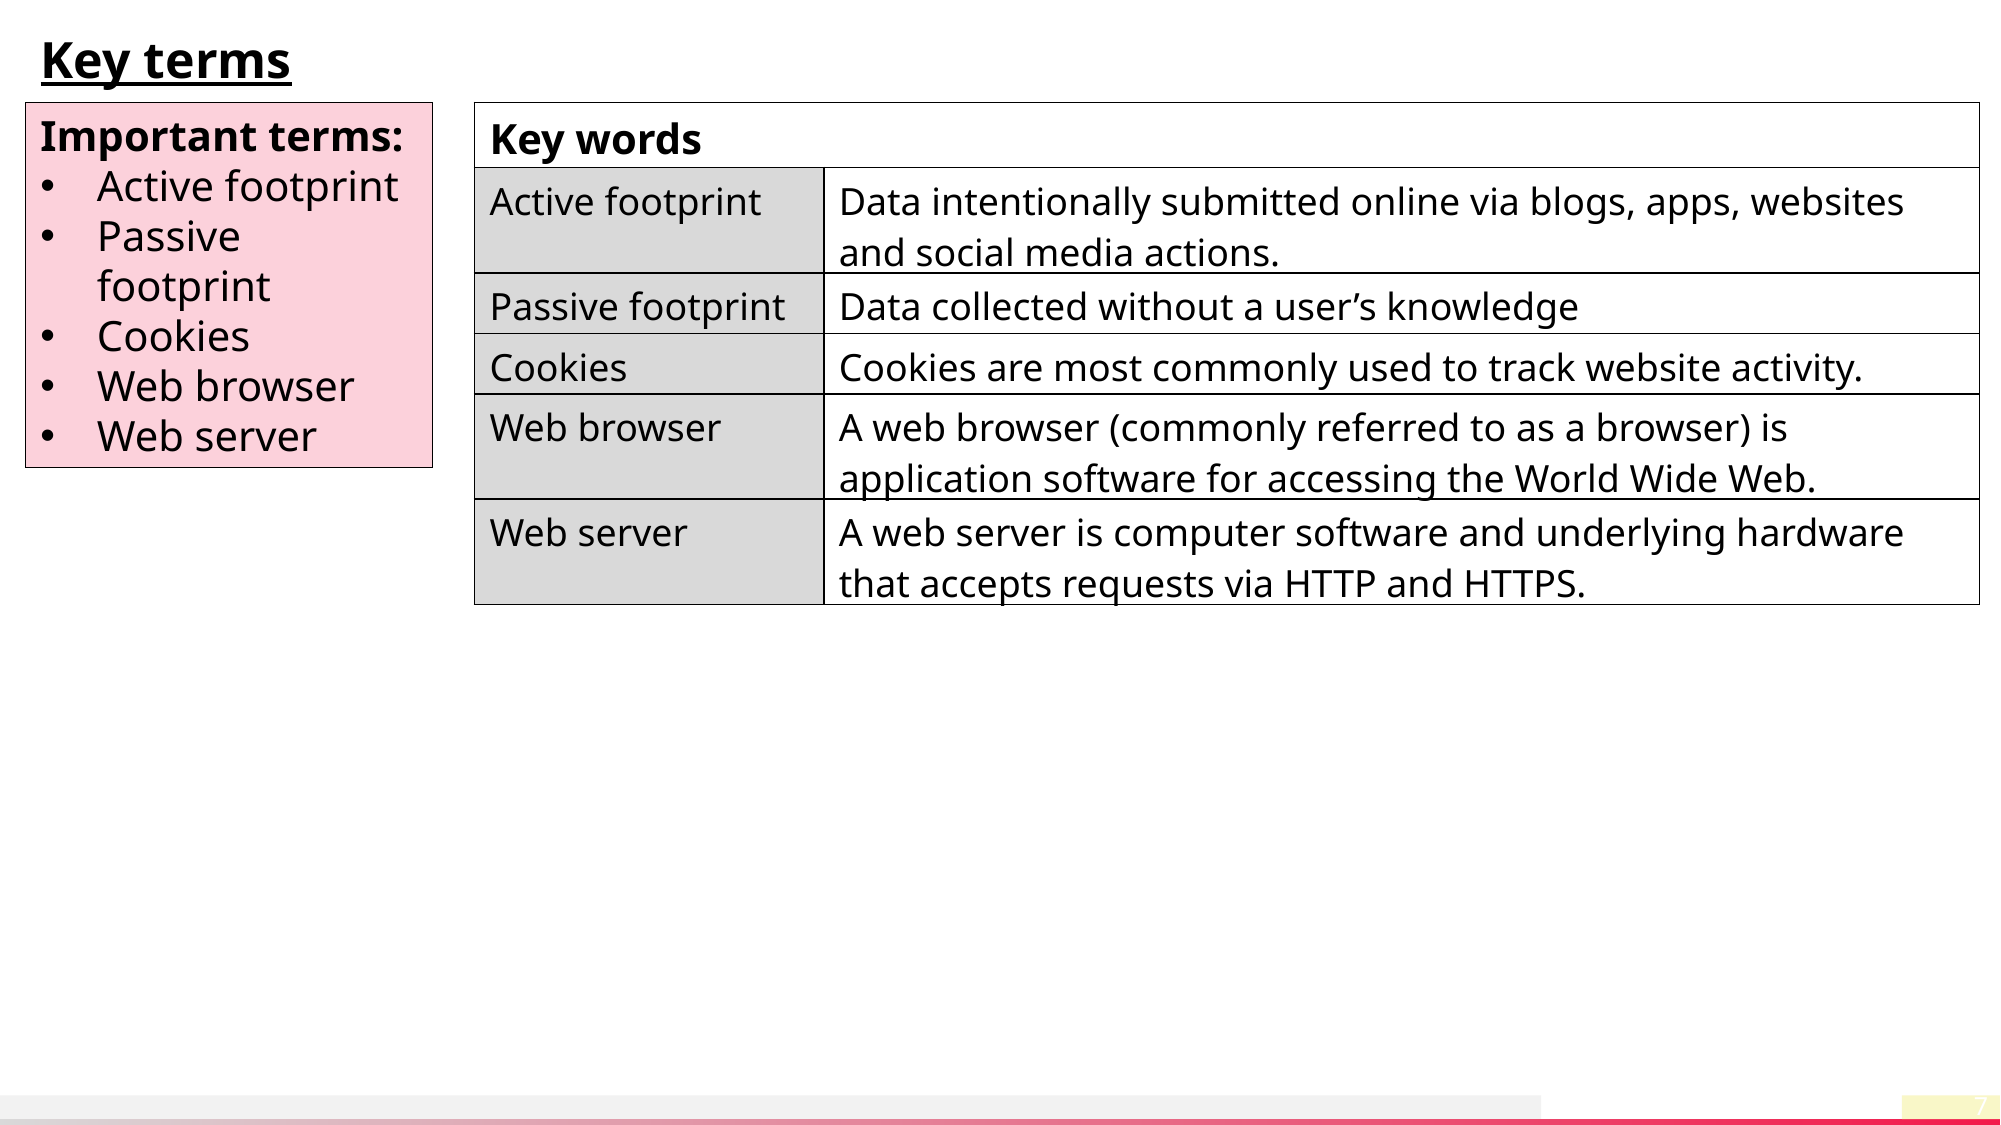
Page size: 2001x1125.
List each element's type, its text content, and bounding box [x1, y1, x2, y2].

table_cell Cookies are most commonly used to track website activity. [825, 334, 1979, 393]
table_cell Data intentionally submitted online via blogs, apps, websites and social media actions. [825, 168, 1979, 272]
table_header Key words [475, 103, 1979, 167]
table_cell Web browser [475, 395, 823, 498]
slide_number 7 [1901, 1095, 2000, 1120]
table_cell Passive footprint [475, 274, 823, 333]
text_box Key terms [25, 21, 861, 96]
table_cell A web server is computer software and underlying hardware that accepts requests via HTTP and HTTPS. [825, 500, 1979, 604]
table_cell Cookies [475, 334, 823, 393]
table_cell Data collected without a user’s knowledge [825, 274, 1979, 333]
text_box Important terms: Active footprint Passive footprint Cookies Web browser Web server [25, 102, 433, 468]
table_cell Web server [475, 500, 823, 604]
table_cell A web browser (commonly referred to as a browser) is application software for accessing the World Wide Web. [825, 395, 1979, 498]
table_cell Active footprint [475, 168, 823, 272]
